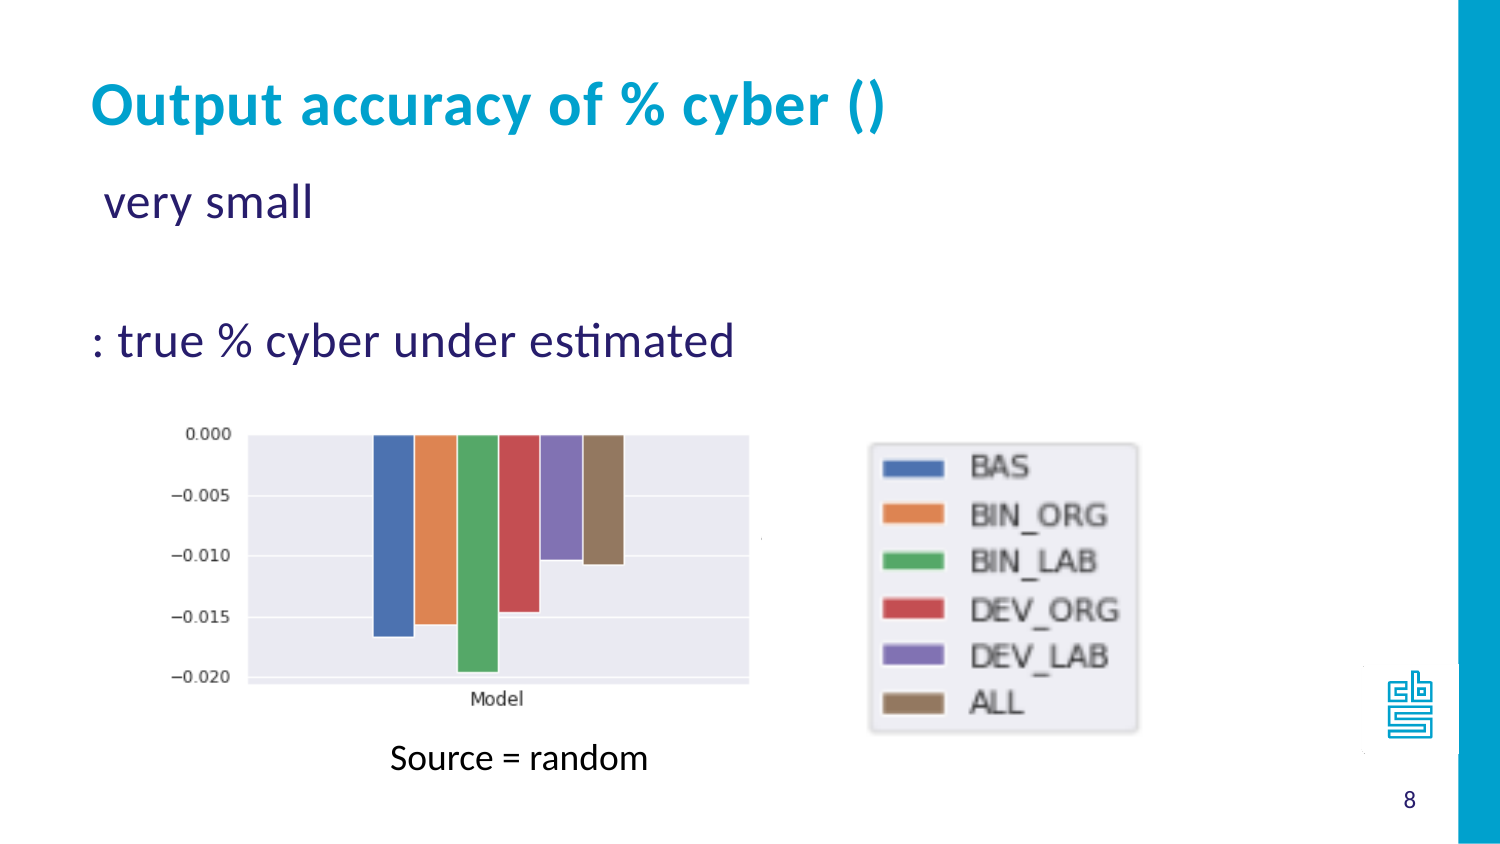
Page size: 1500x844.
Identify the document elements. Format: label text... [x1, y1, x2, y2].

picture [1361, 664, 1458, 754]
picture [856, 422, 1152, 749]
slide_number 8 [1361, 772, 1459, 826]
text_box Source = random [242, 725, 798, 786]
picture [171, 422, 762, 726]
